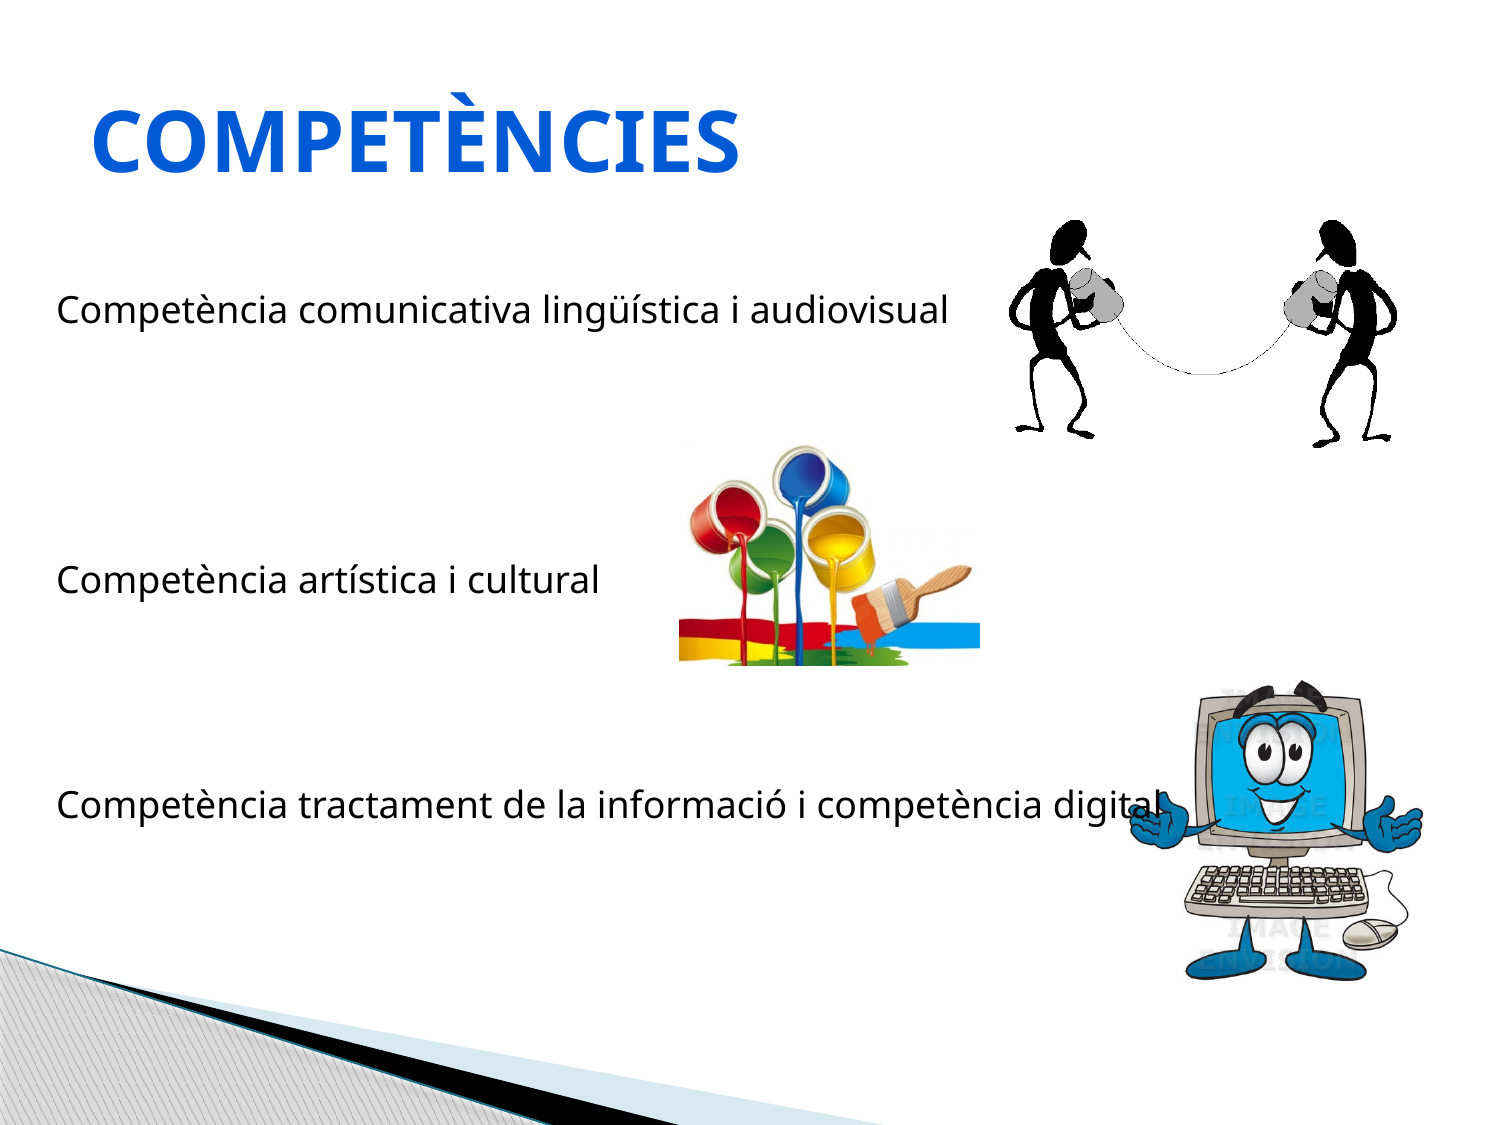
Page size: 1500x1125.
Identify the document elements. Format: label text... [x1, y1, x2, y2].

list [678, 432, 980, 667]
text_box Competència comunicativa lingüística i audiovisual Competència artística i cultural Competència tractament de la informació i competència digital [41, 278, 1187, 834]
picture [1009, 219, 1398, 449]
picture [1127, 680, 1424, 982]
title Competències [75, 45, 1425, 233]
